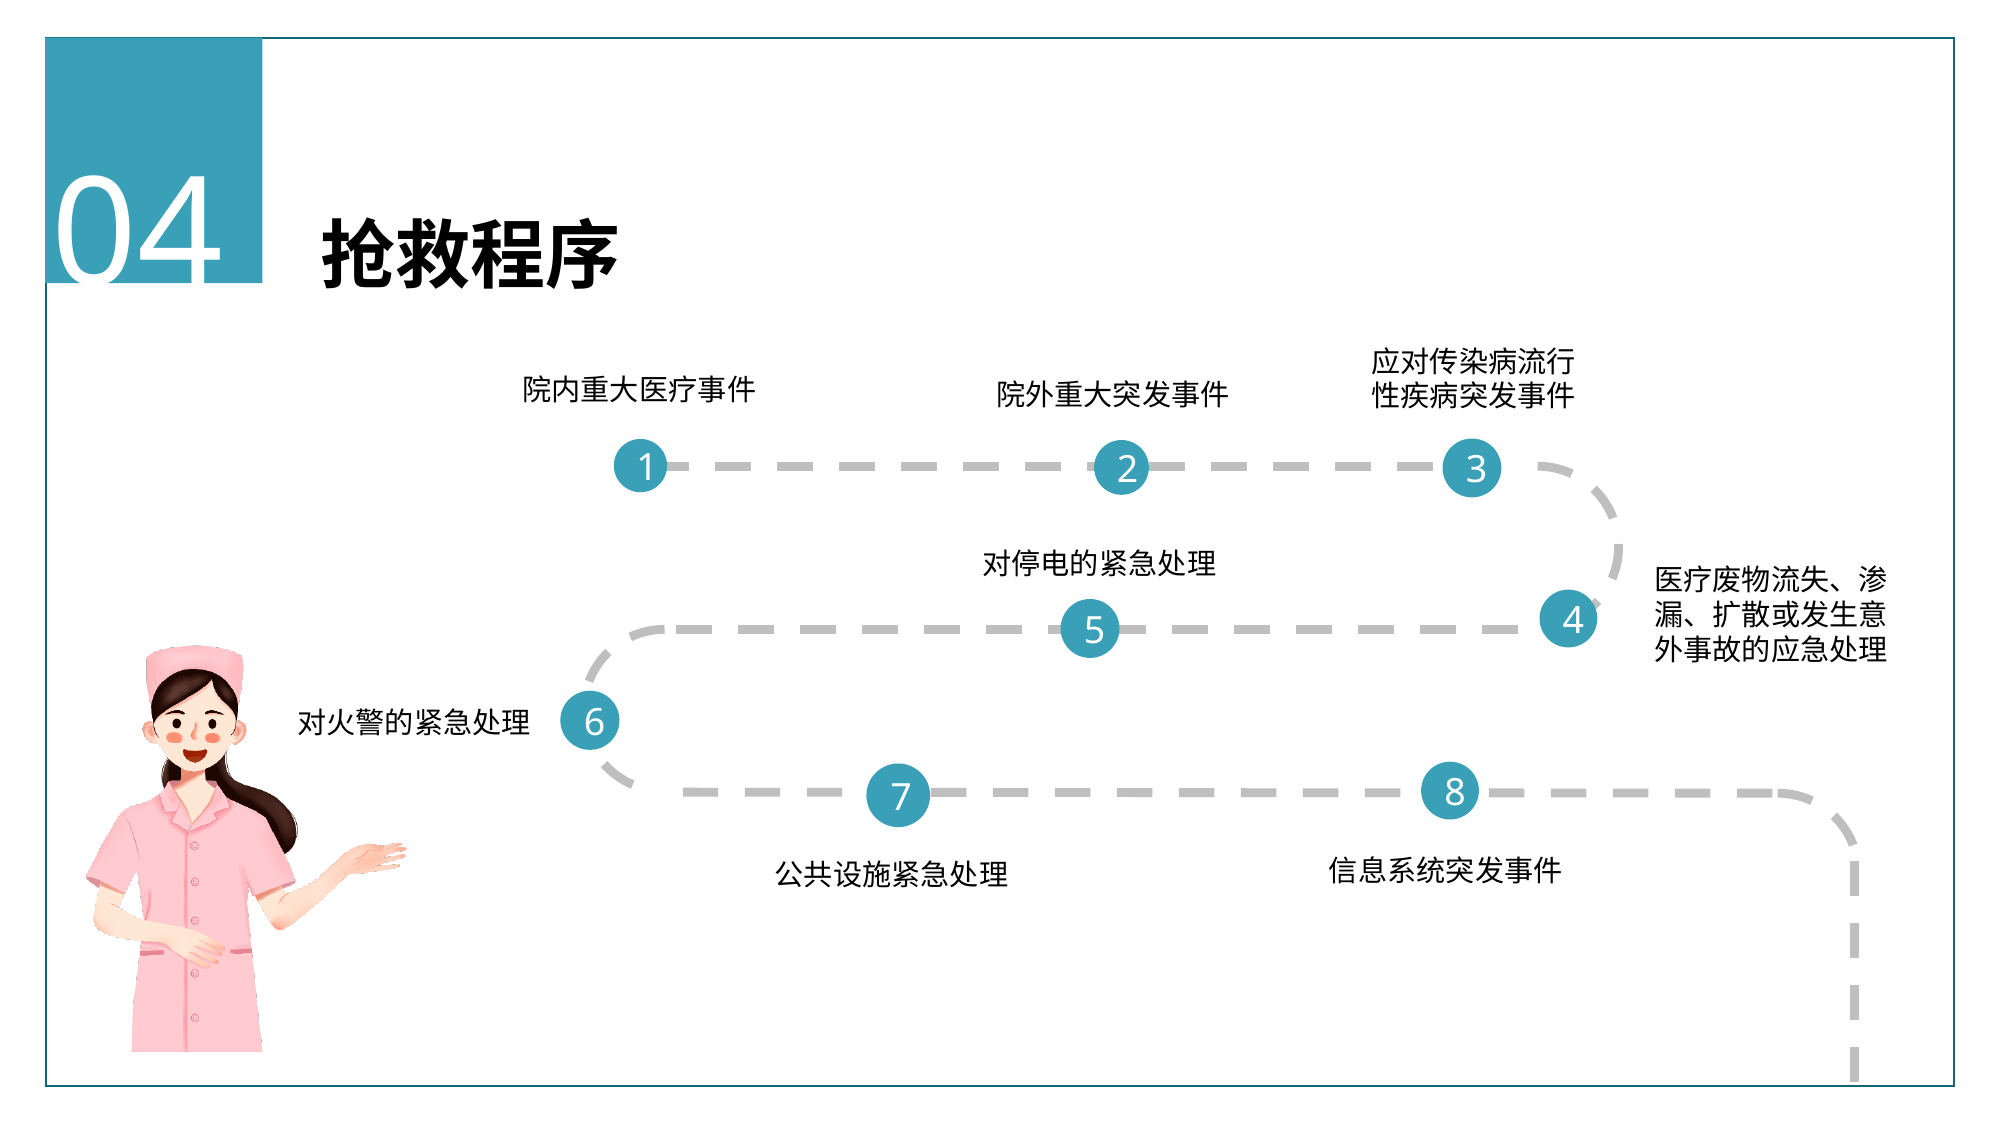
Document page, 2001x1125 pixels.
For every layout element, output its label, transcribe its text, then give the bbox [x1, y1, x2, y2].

text_box 2 [1093, 467, 1150, 496]
text_box 医疗废物流失、渗漏、扩散或发生意外事故的应急处理 [1639, 554, 1926, 674]
text_box 院外重大突发事件 [981, 368, 1261, 419]
text_box 4 [1538, 588, 1599, 649]
text_box [585, 628, 665, 791]
text_box 3 [1441, 467, 1503, 499]
text_box 5 [1059, 630, 1121, 659]
picture [24, 553, 468, 1125]
text_box 院内重大医疗事件 [507, 363, 788, 414]
text_box 3 [1441, 437, 1503, 466]
text_box 5 [1059, 597, 1121, 629]
text_box 8 [1420, 794, 1480, 821]
text_box 抢救程序 [305, 200, 636, 305]
text_box 对火警的紧急处理 [468, 696, 549, 747]
text_box 公共设施紧急处理 [759, 848, 1026, 899]
text_box [1537, 465, 1620, 604]
text_box 6 [559, 689, 621, 751]
text_box 对停电的紧急处理 [967, 537, 1242, 588]
text_box 04 [36, 126, 238, 322]
text_box 8 [1420, 760, 1480, 792]
text_box [44, 36, 263, 284]
text_box 应对传染病流行性疾病突发事件 [1356, 335, 1617, 421]
text_box 7 [865, 762, 931, 792]
text_box 7 [865, 794, 932, 829]
text_box 2 [1093, 438, 1150, 466]
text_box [1696, 793, 1859, 1086]
text_box 1 [612, 437, 669, 494]
text_box 信息系统突发事件 [1314, 845, 1581, 895]
